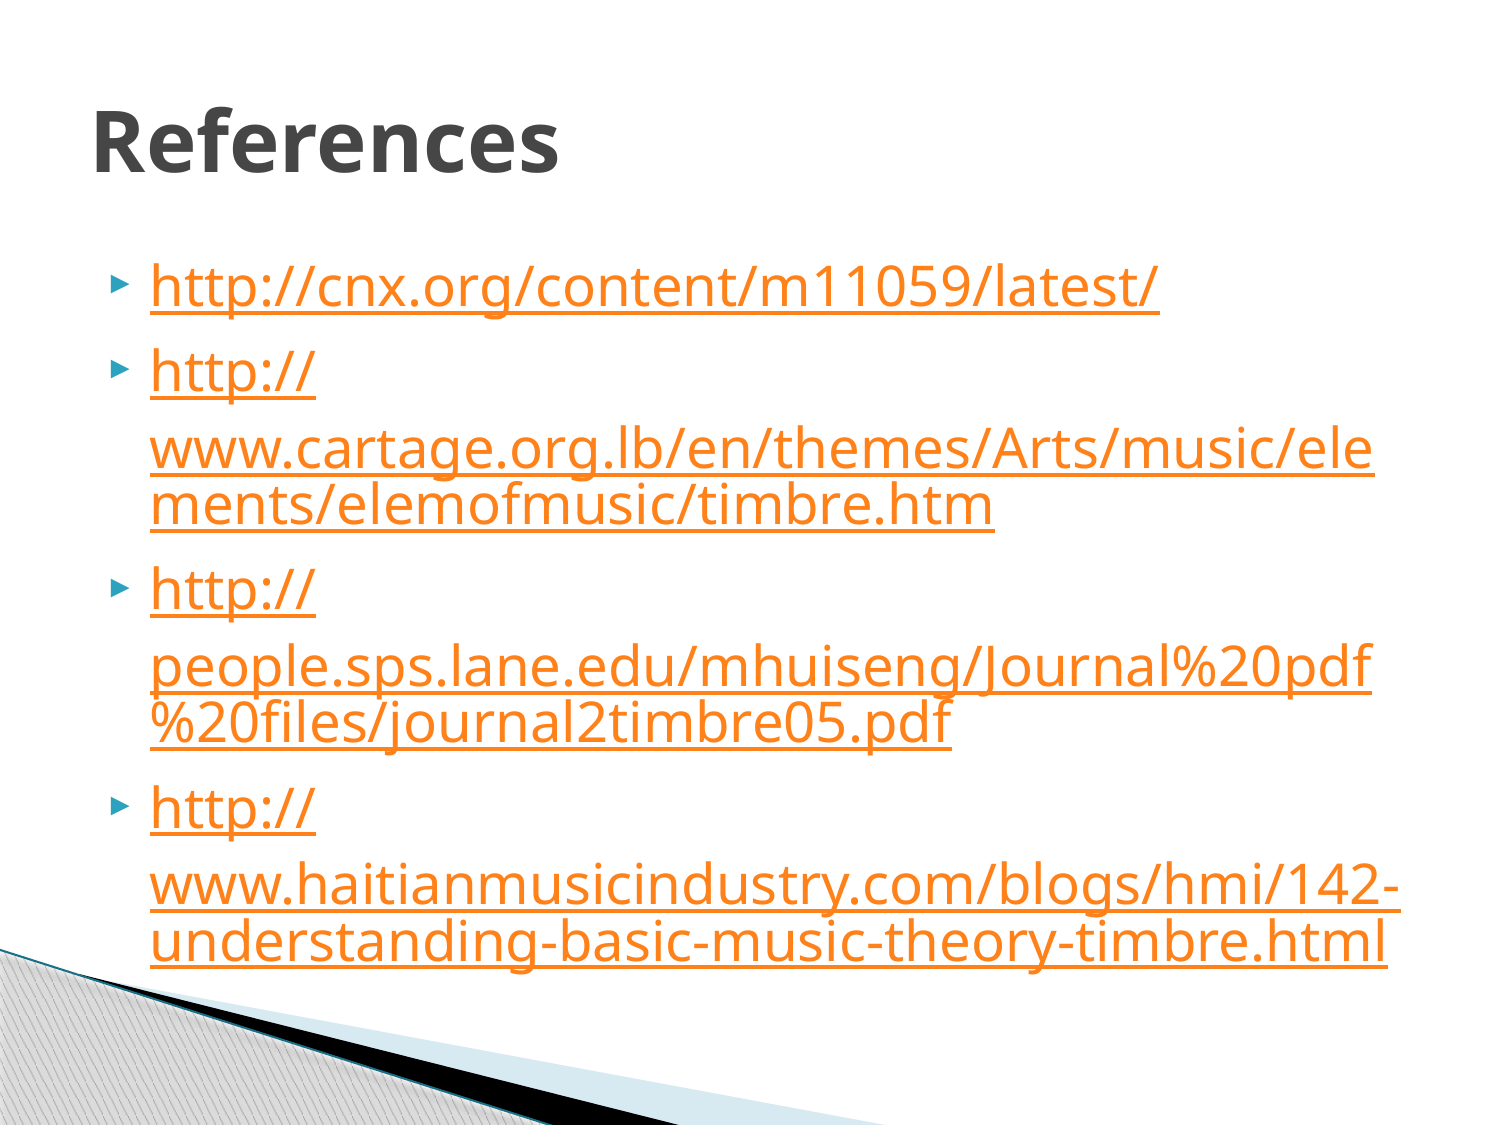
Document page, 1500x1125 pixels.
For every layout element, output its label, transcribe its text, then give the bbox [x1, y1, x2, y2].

list http://cnx.org/content/m11059/latest/ http://www.cartage.org.lb/en/themes/Arts/music/elements/elemofmusic/timbre.htm http://people.sps.lane.edu/mhuiseng/Journal%20pdf%20files/journal2timbre05.pdf http://www.haitianmusicindustry.com/blogs/hmi/142-understanding-basic-music-theory-timbre.html [75, 243, 1425, 986]
title References [75, 45, 1425, 233]
